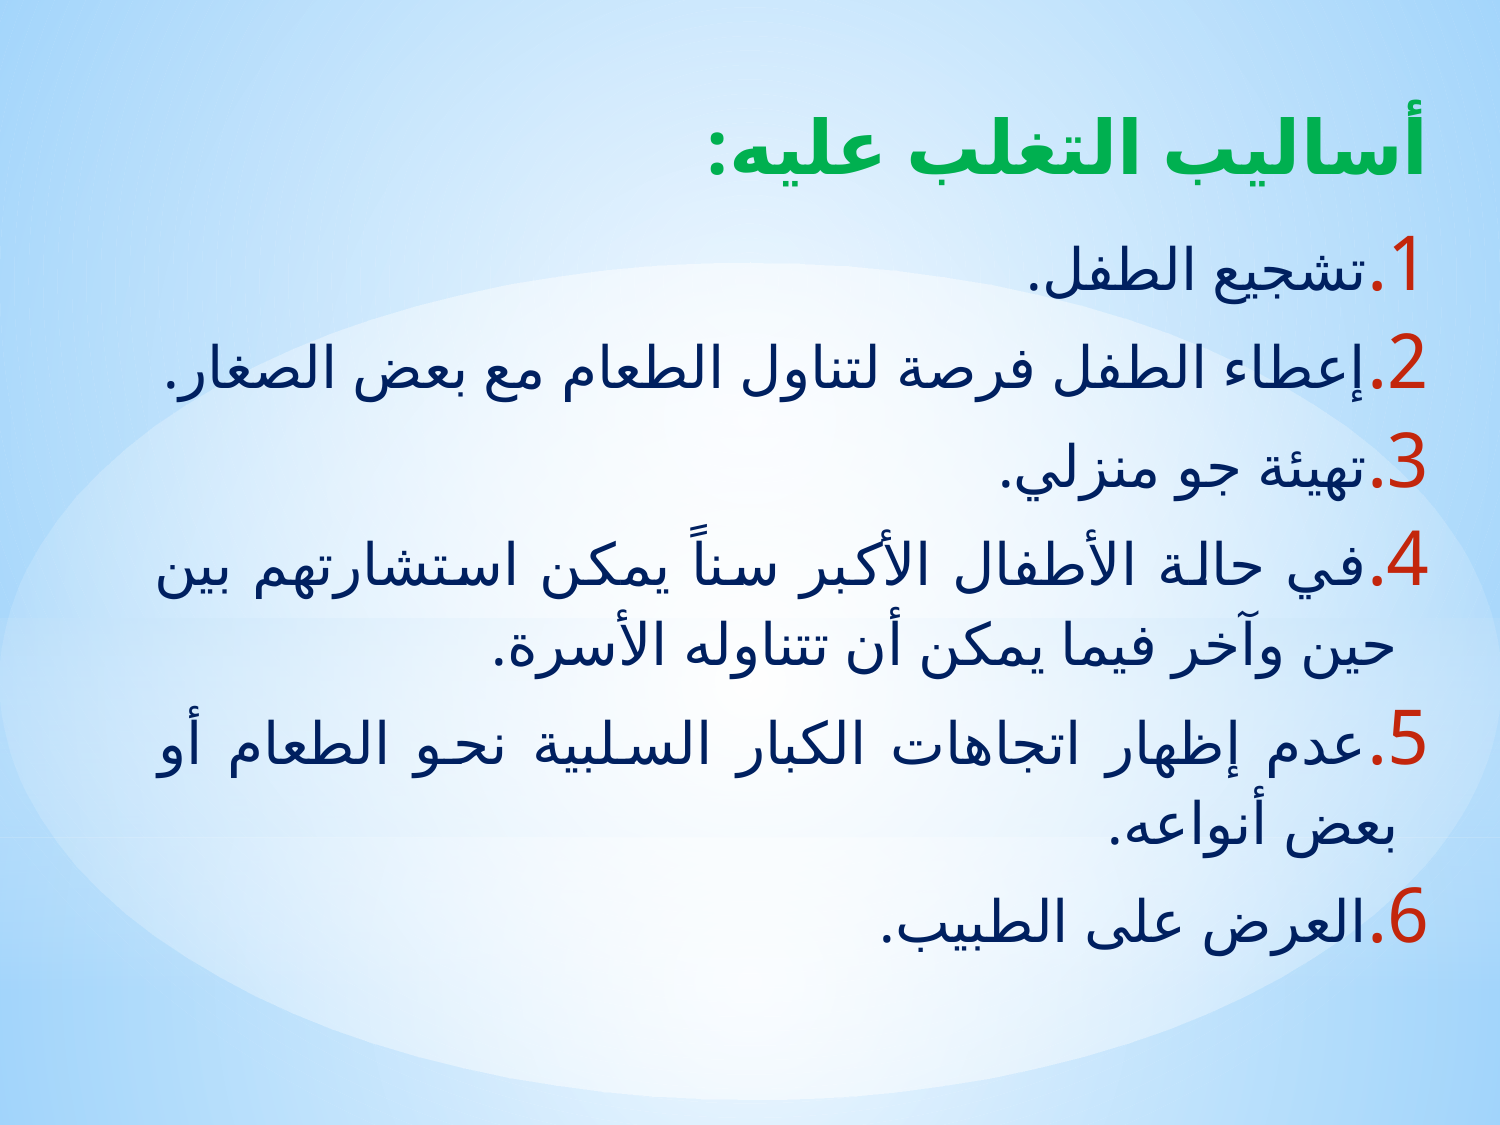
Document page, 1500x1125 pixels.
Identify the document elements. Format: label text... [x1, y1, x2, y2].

list أساليب التغلب عليه: تشجيع الطفل. إعطاء الطفل فرصة لتناول الطعام مع بعض الصغار. تهيئة جو منزلي. في حالة الأطفال الأكبر سناً يمكن استشارتهم بين حين وآخر فيما يمكن أن تتناوله الأسرة. عدم إظهار اتجاهات الكبار السلبية نحو الطعام أو بعض أنواعه. العرض على الطبيب. [134, 78, 1452, 1071]
